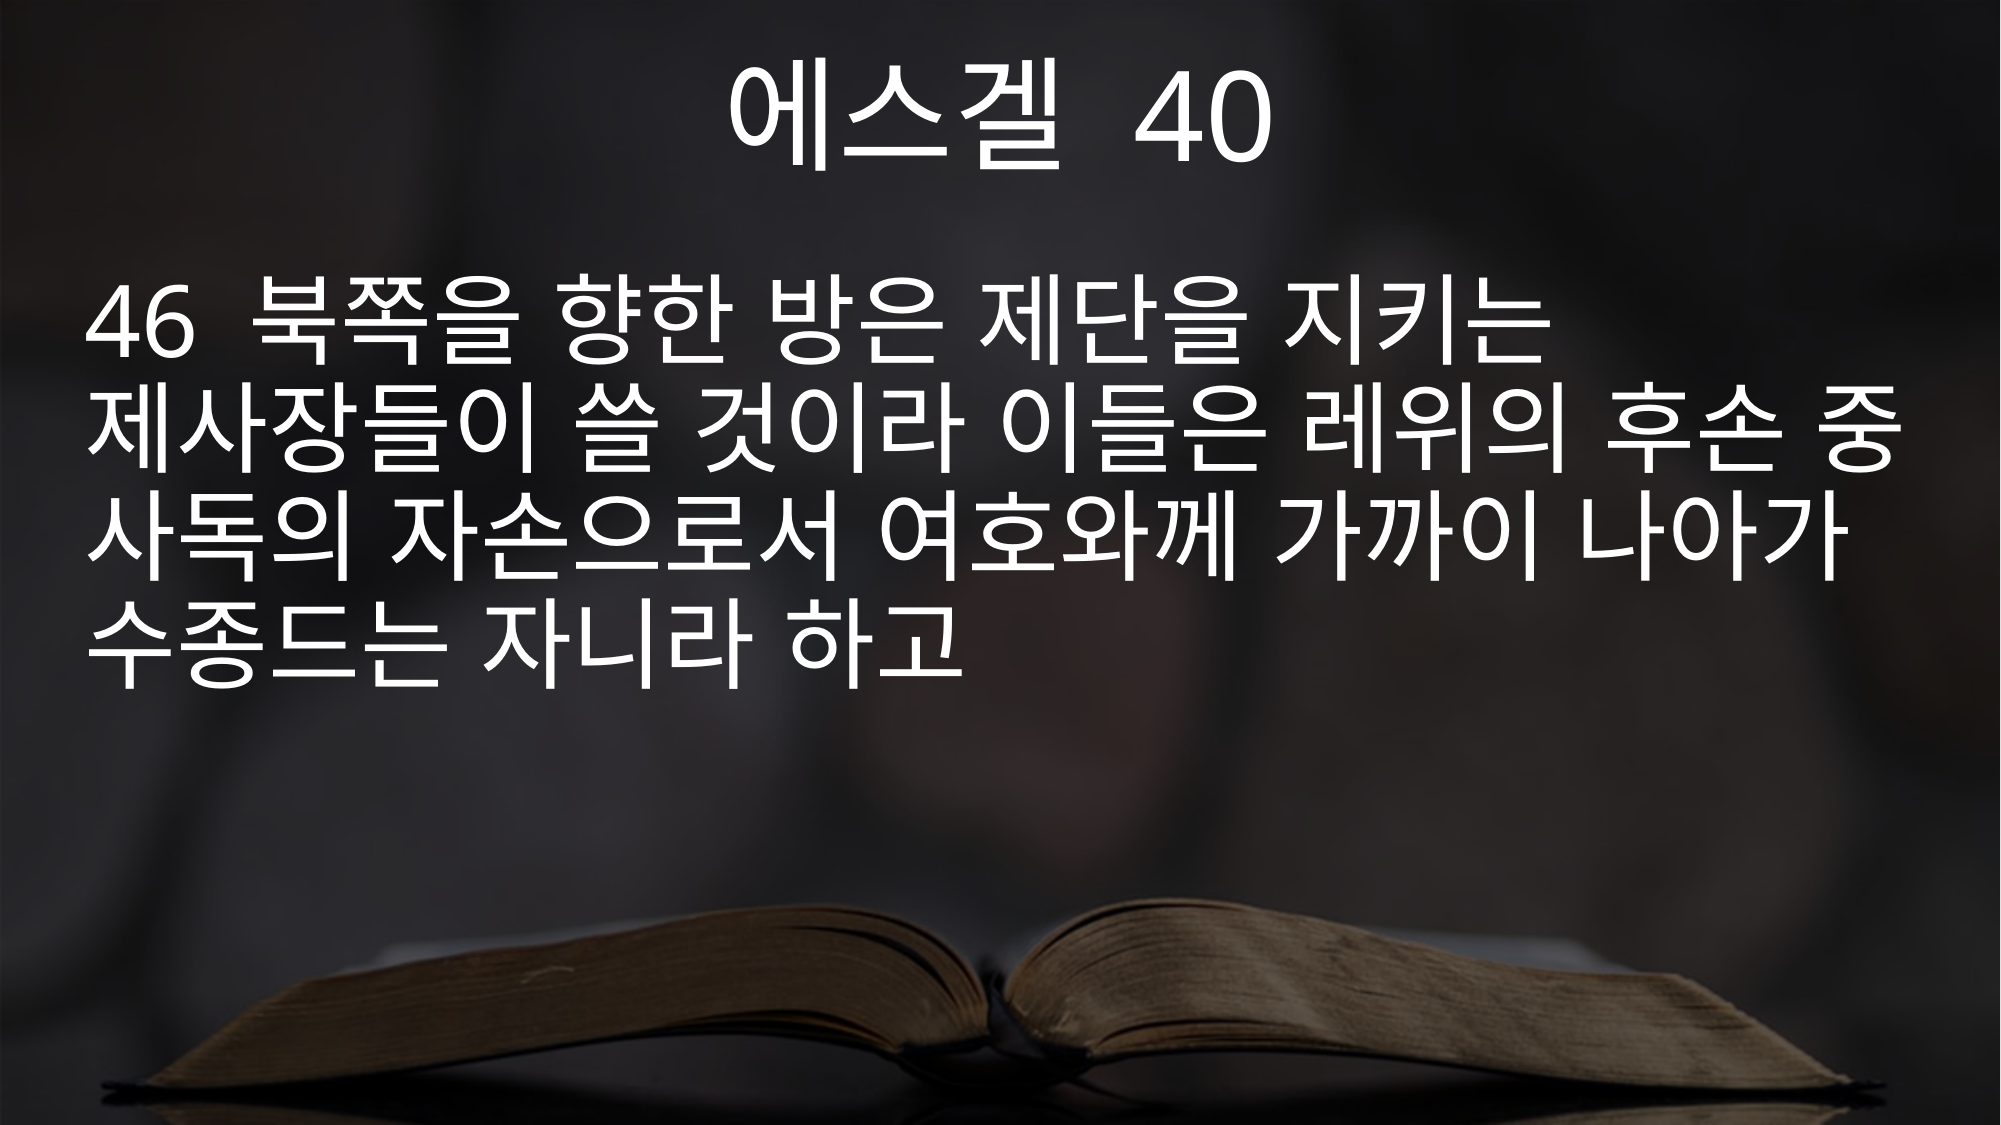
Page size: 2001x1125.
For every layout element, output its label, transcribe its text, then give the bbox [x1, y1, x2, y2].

list 46 북쪽을 향한 방은 제단을 지키는 제사장들이 쓸 것이라 이들은 레위의 후손 중 사독의 자손으로서 여호와께 가까이 나아가 수종드는 자니라 하고 [69, 263, 1953, 423]
footer 에스겔 40 [0, 32, 2000, 192]
picture [0, 0, 2001, 1125]
